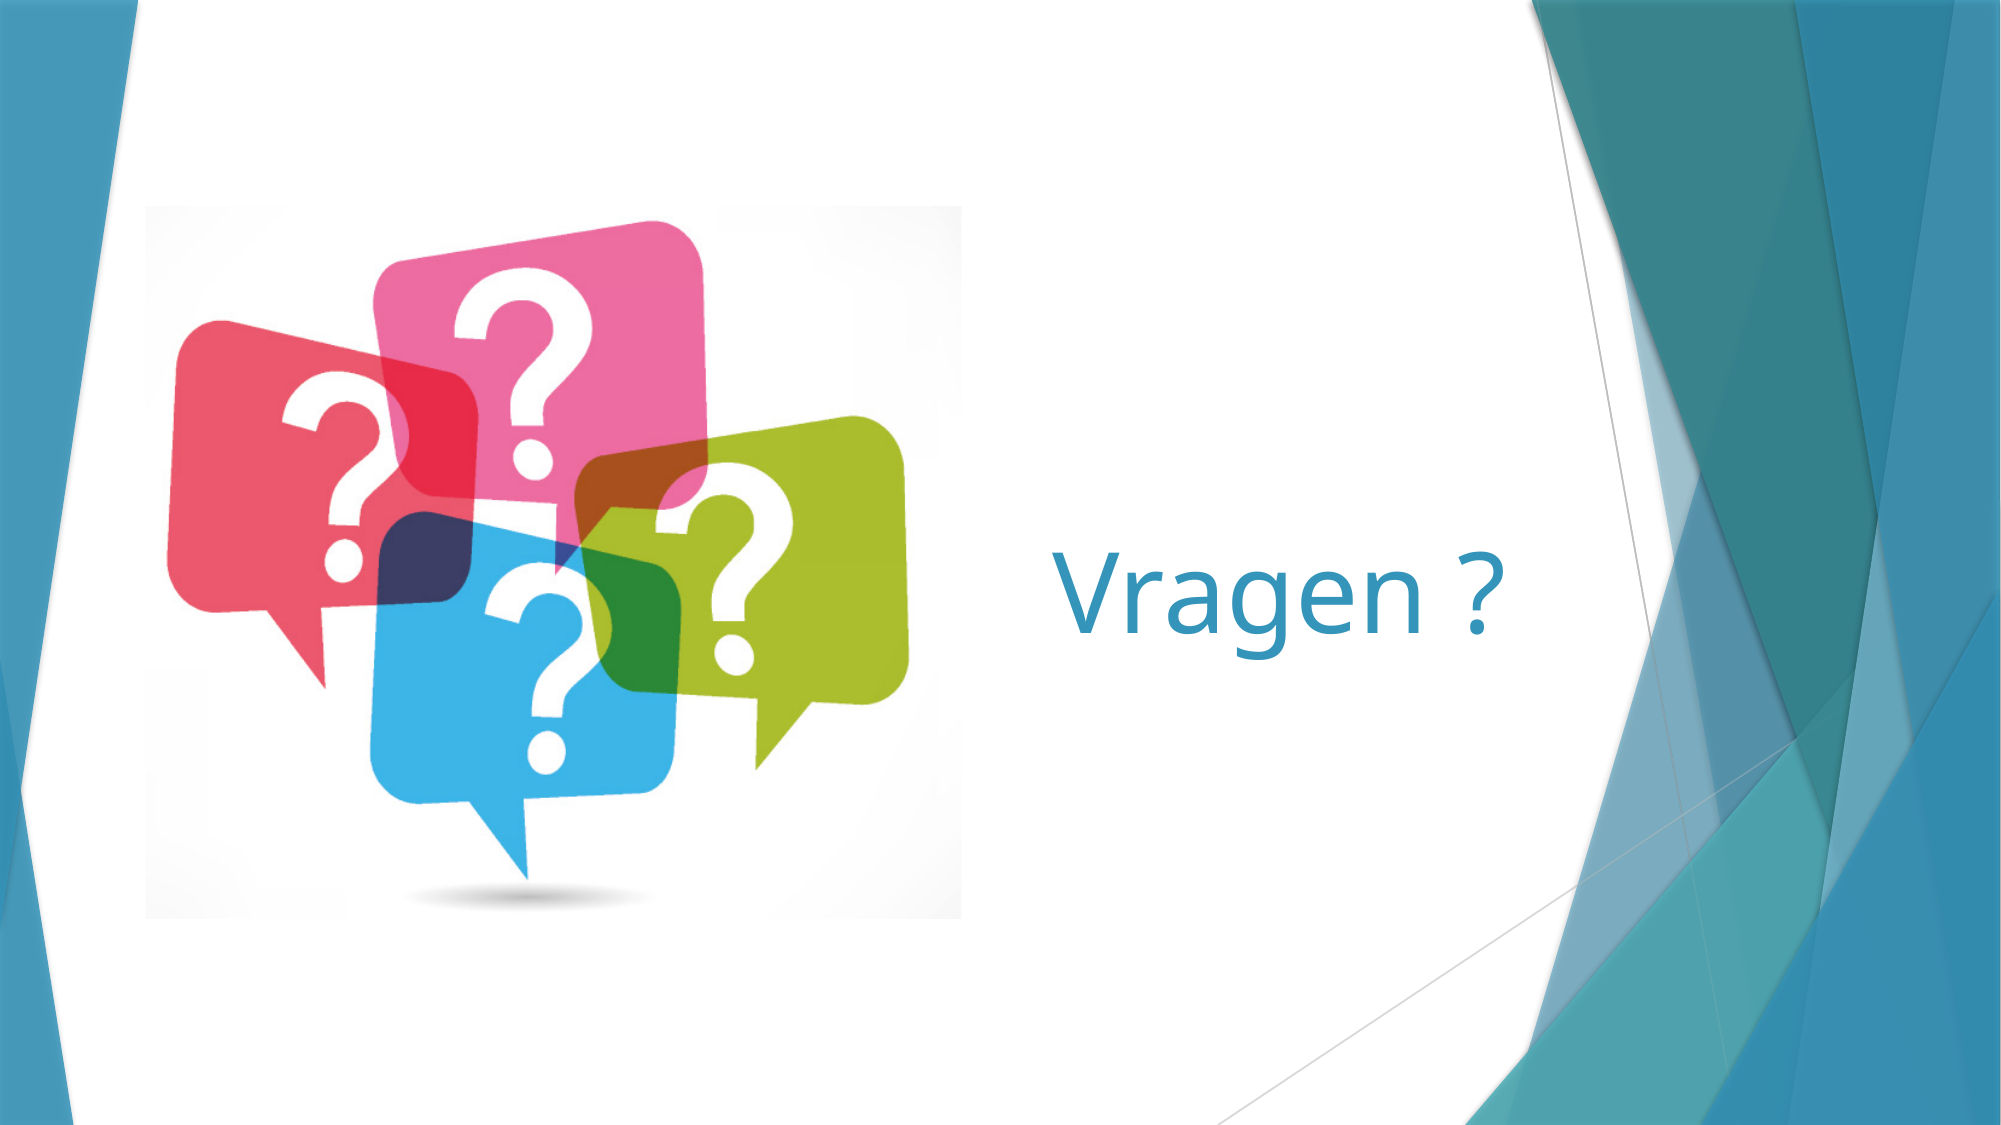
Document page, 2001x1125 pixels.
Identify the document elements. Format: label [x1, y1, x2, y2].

picture [145, 206, 962, 919]
text_box [0, 0, 2000, 1125]
